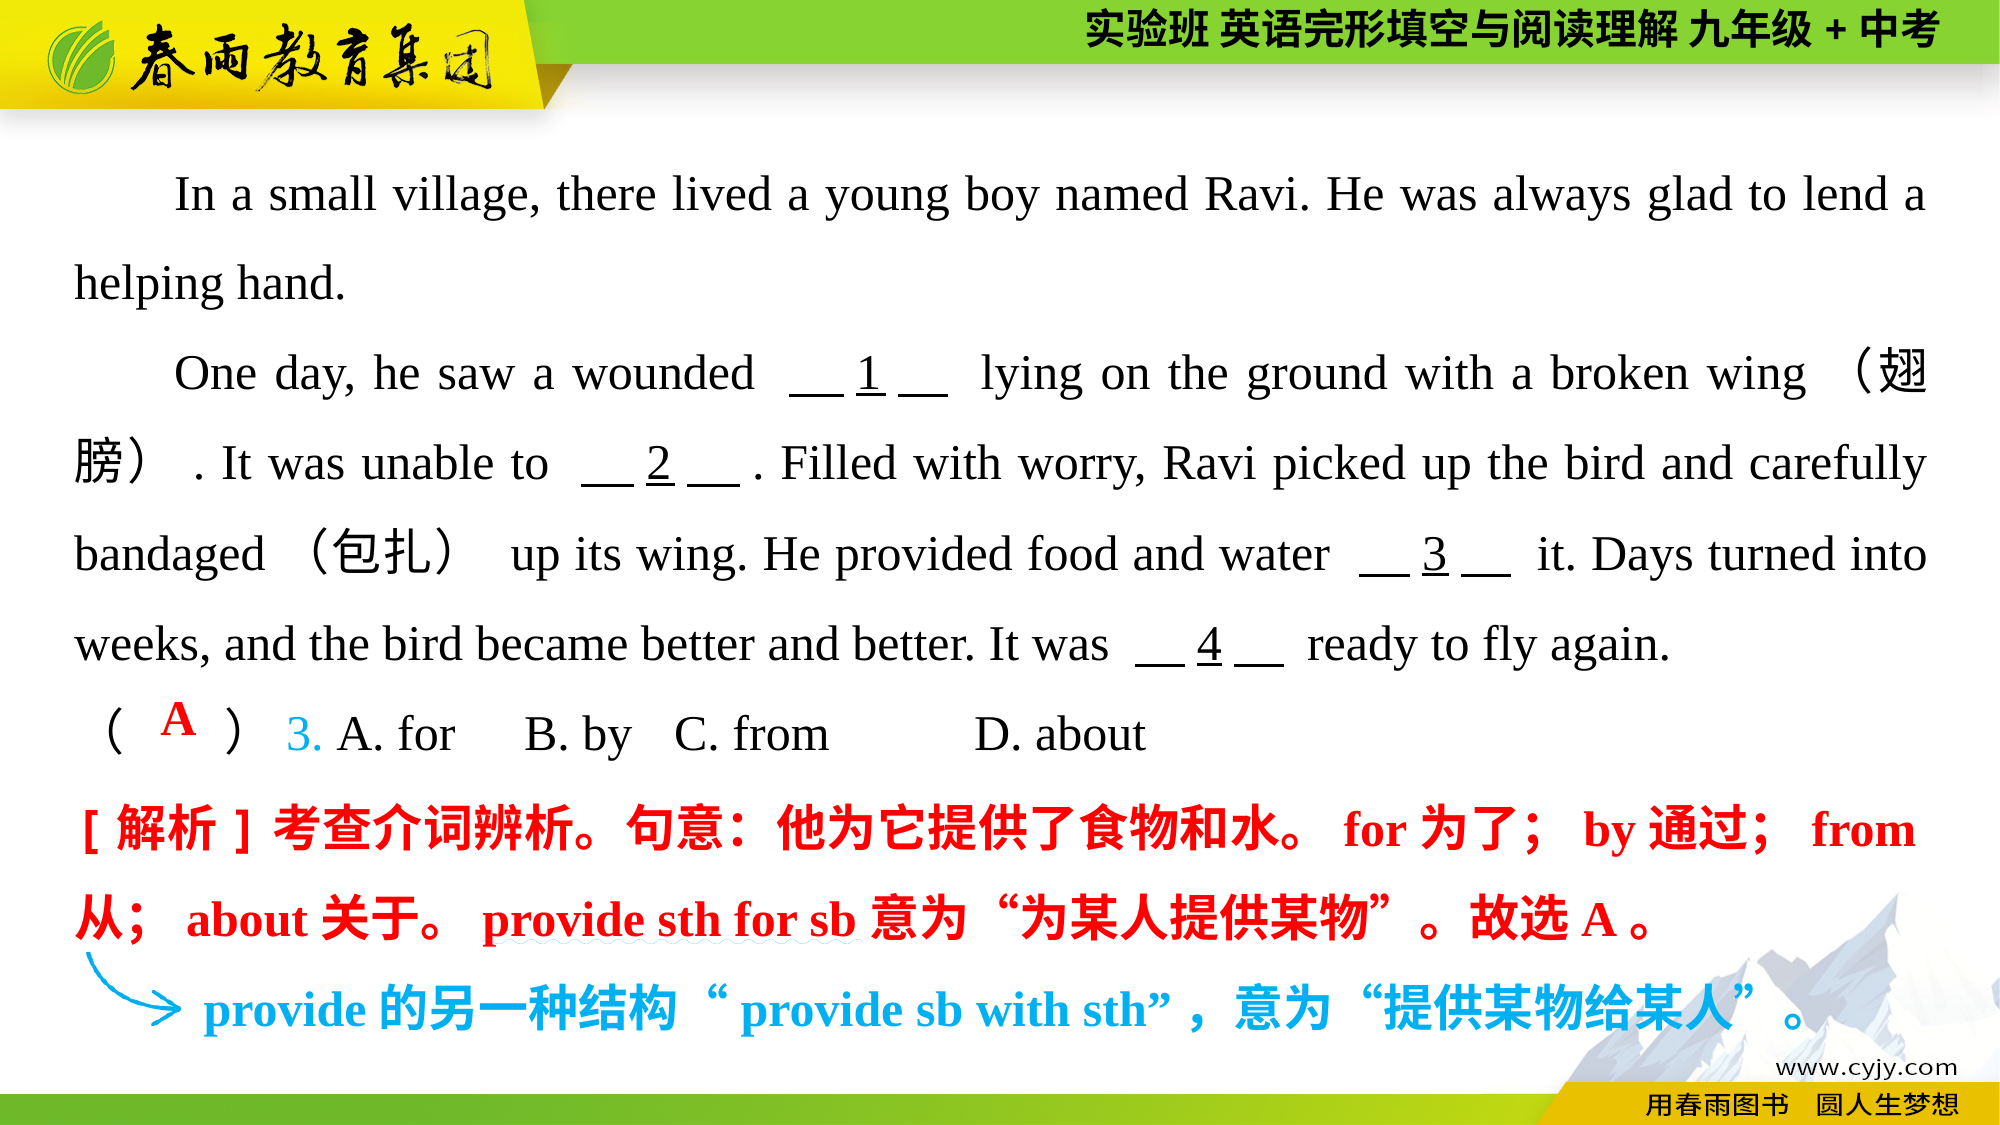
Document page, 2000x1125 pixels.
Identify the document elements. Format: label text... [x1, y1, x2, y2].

text_box （ ）3. A. for B. by C. from D. about [59, 683, 1944, 769]
list In a small village, there lived a young boy named Ravi. He was always glad to lend a helping hand. One day, he saw a wounded 1 lying on the ground with a broken wing（翅膀）. It was unable to 2 . Filled with worry, Ravi picked up the bird and carefully bandaged（包扎） up its wing. He provided food and water 3 it. Days turned into weeks, and the bird became better and better. It was 4 ready to fly again. [59, 122, 1944, 683]
text_box A [145, 678, 212, 753]
text_box [解析]考查介词辨析。句意：他为它提供了食物和水。for为了；by通过；from从；about关于。provide sth for sb意为“为某人提供某物”。故选A。 provide的另一种结构“provide sb with sth”，意为“提供某物给某人”。 [59, 769, 1944, 1044]
picture [0, 0, 2000, 1125]
